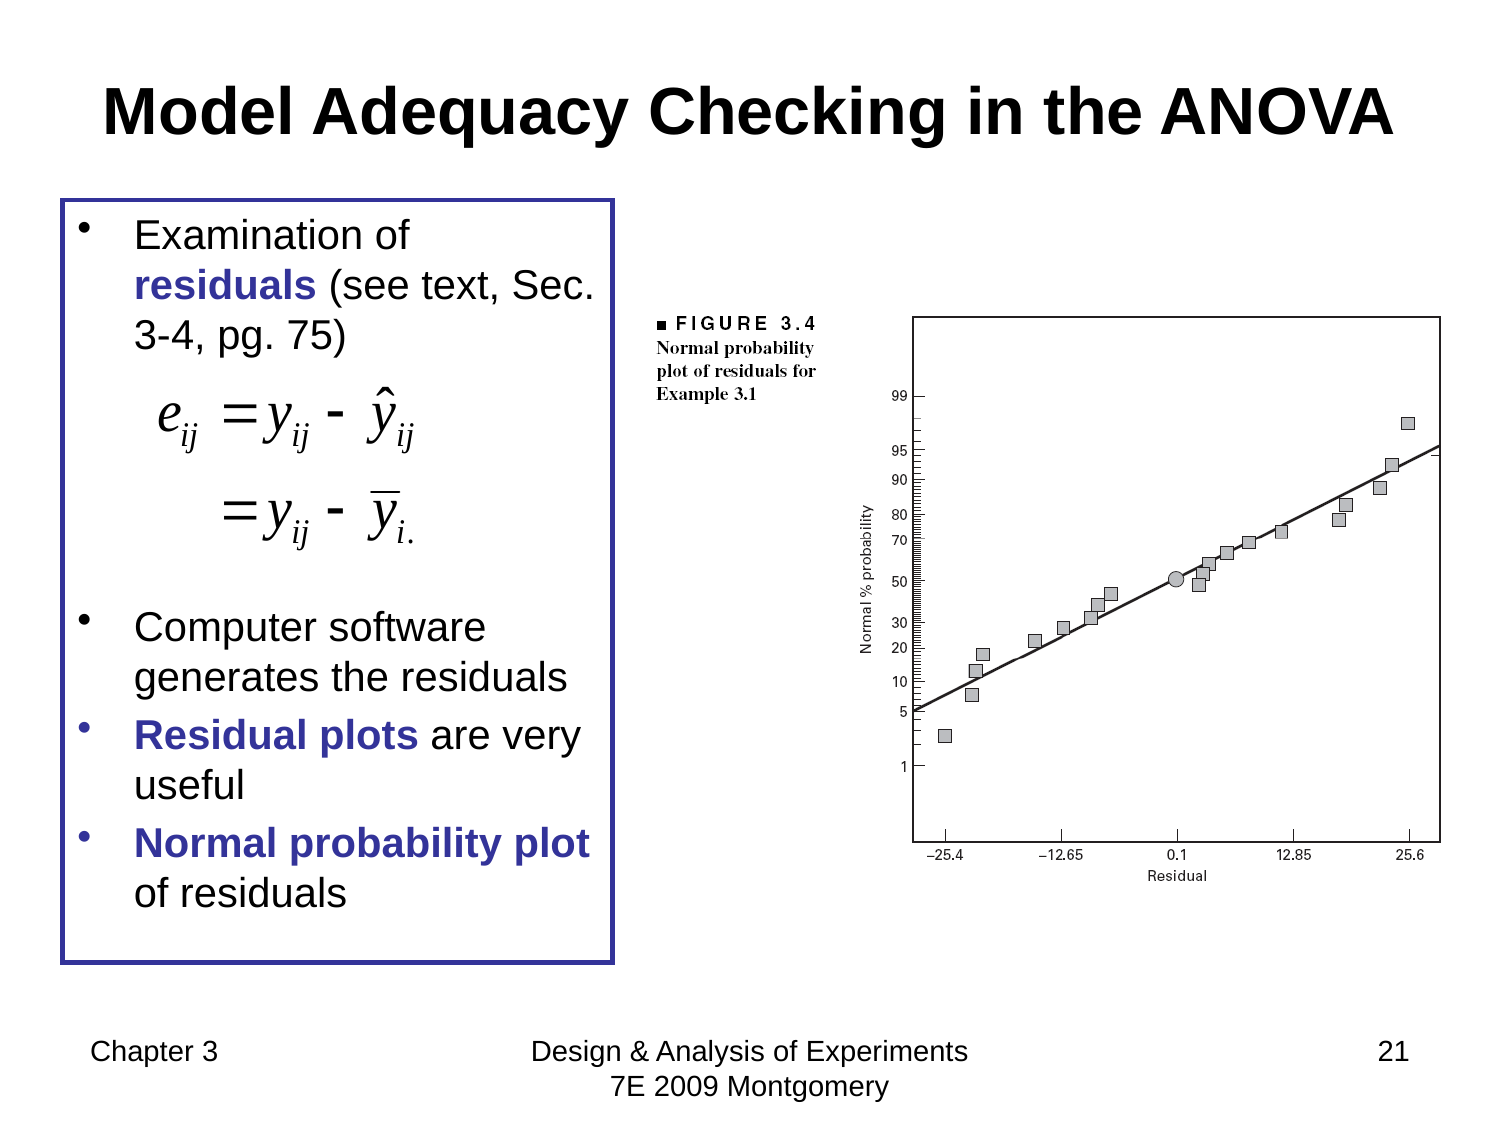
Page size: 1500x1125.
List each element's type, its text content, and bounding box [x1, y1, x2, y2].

list Examination of residuals (see text, Sec. 3-4, pg. 75) Computer software generates the residuals Residual plots are very useful Normal probability plot of residuals [62, 199, 613, 963]
title Model Adequacy Checking in the ANOVA [74, 44, 1426, 171]
slide_number Chapter 3 [74, 1024, 426, 1103]
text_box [149, 374, 426, 563]
picture [624, 299, 1500, 897]
slide_number 21 [1074, 1024, 1426, 1103]
footer Design & Analysis of Experiments 7E 2009 Montgomery [512, 1024, 988, 1103]
